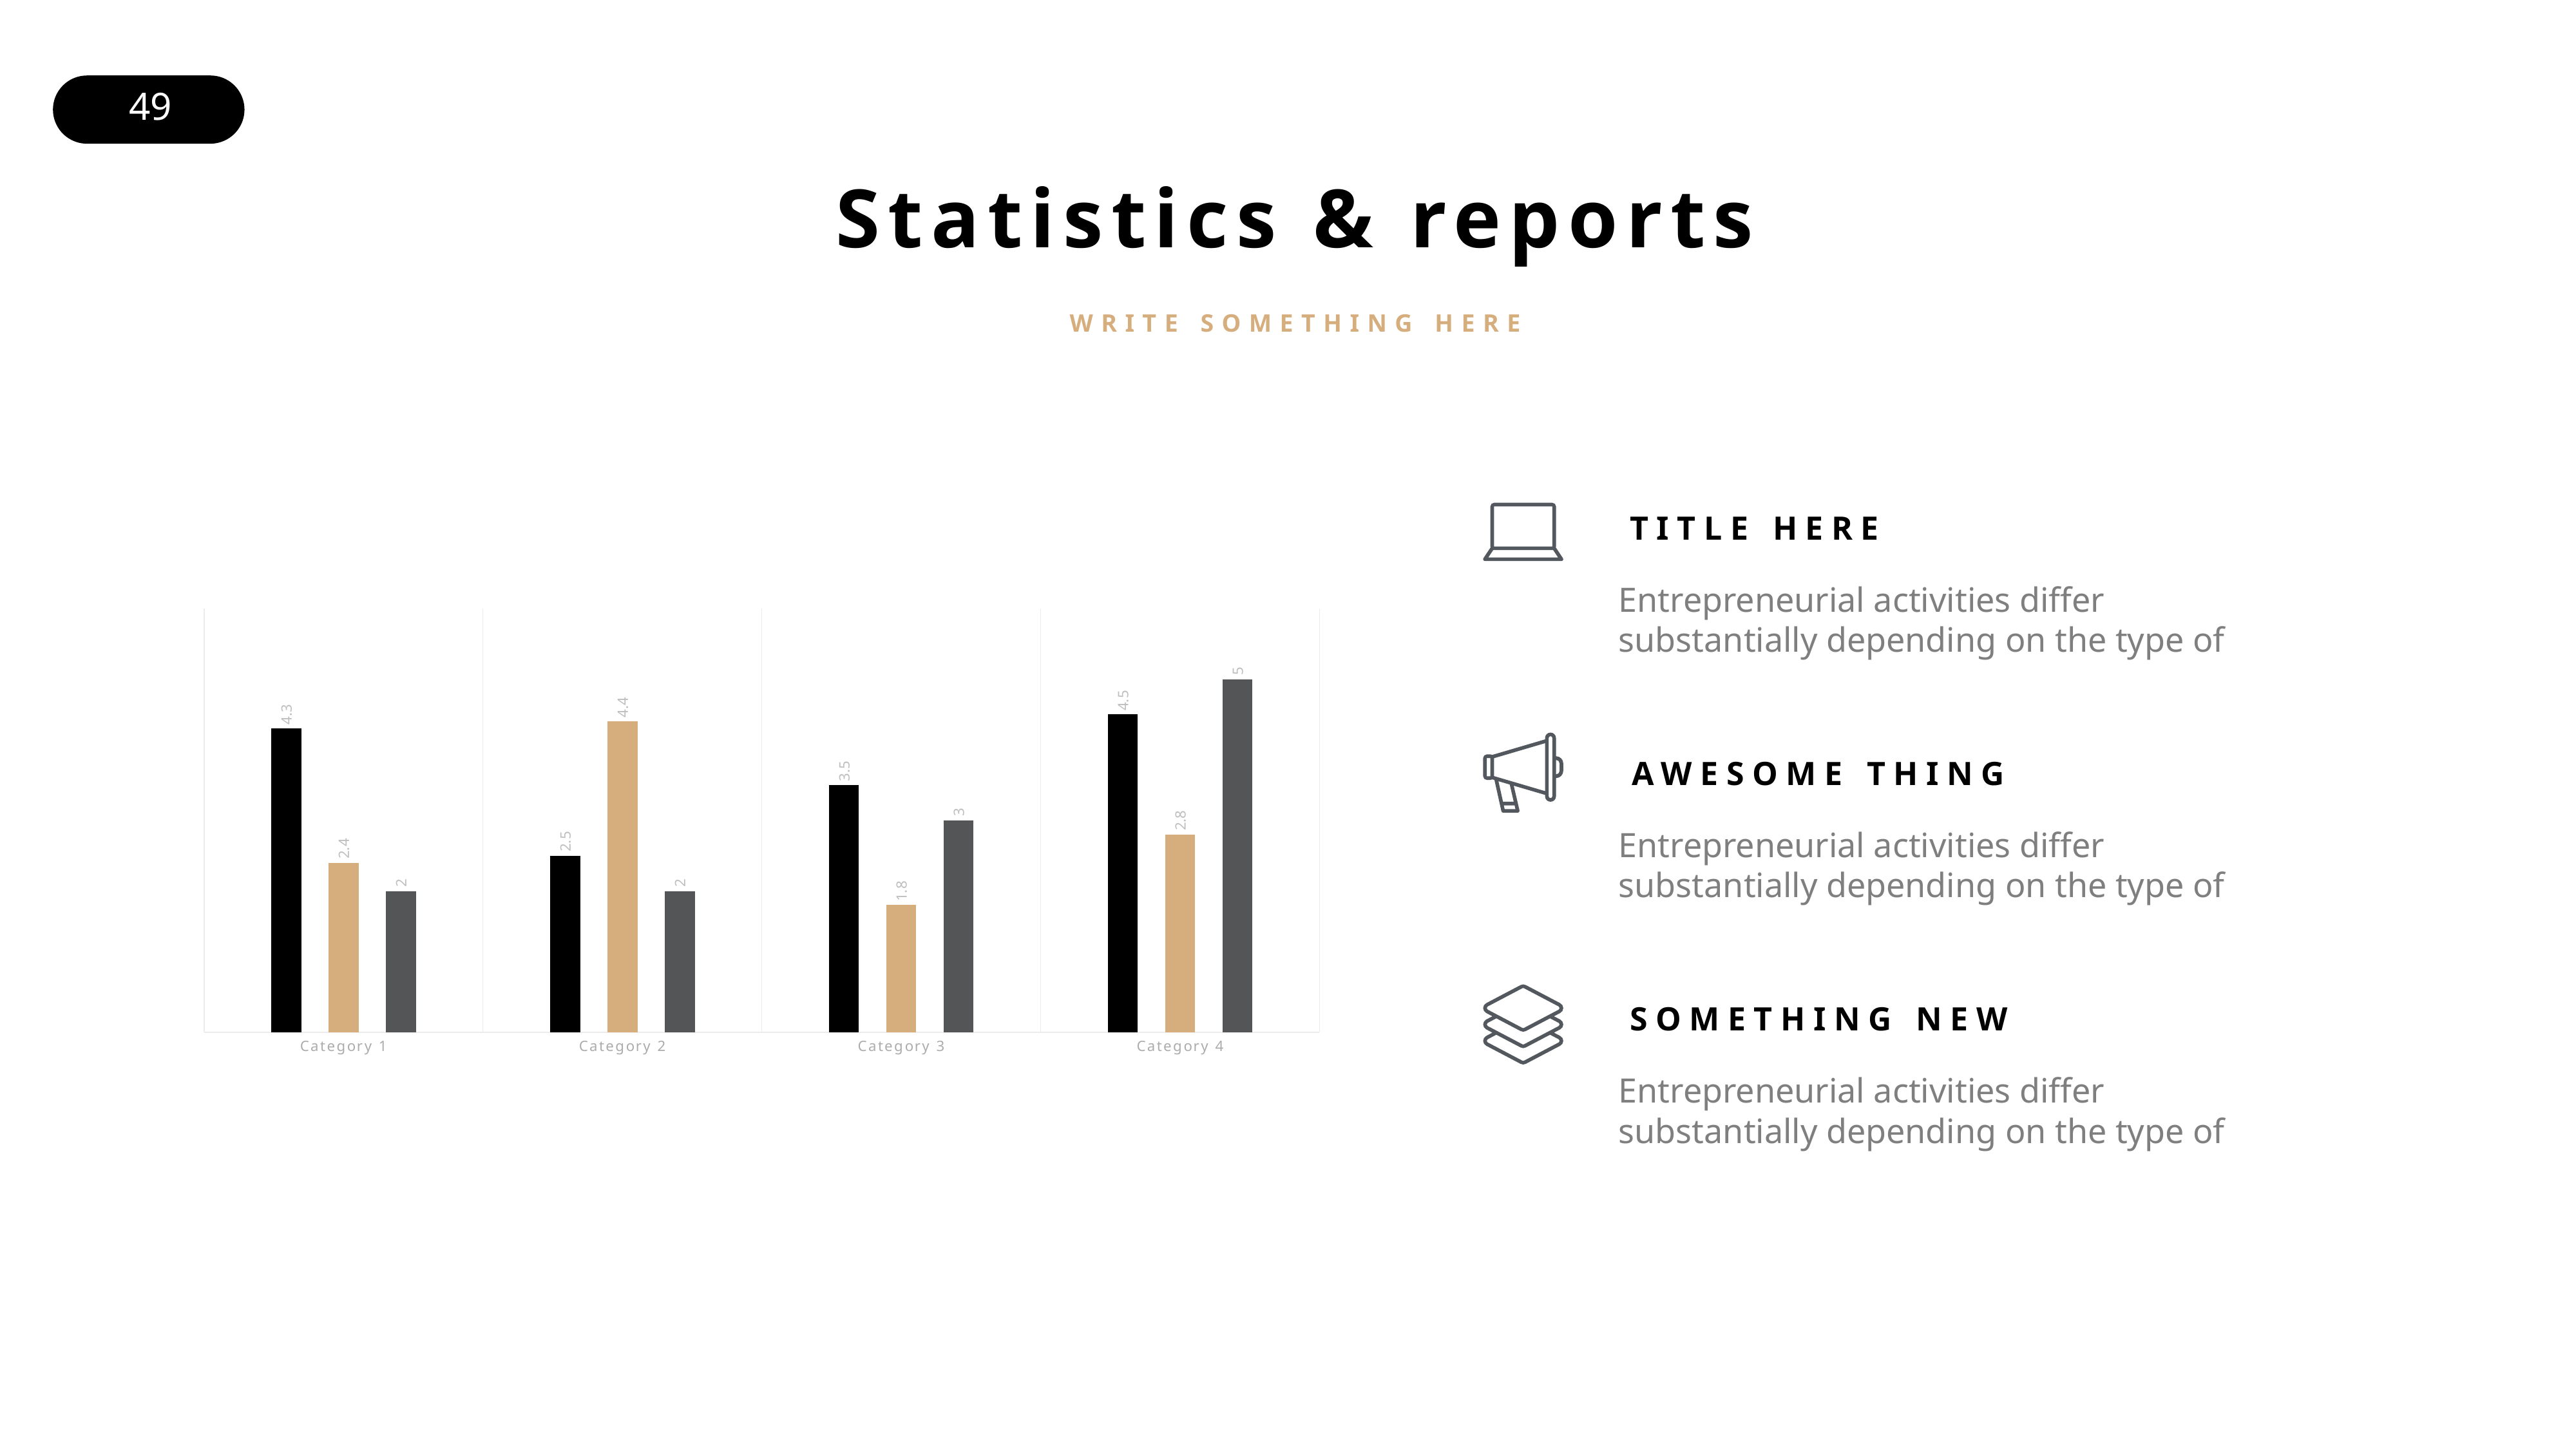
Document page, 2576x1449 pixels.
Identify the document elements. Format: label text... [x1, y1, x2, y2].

text_box SOMETHING NEW [1620, 993, 2018, 1042]
text_box TITLE HERE [1620, 502, 1889, 551]
text_box AWESOME THING [1623, 748, 2015, 797]
text_box Entrepreneurial activities differ substantially depending on the type of [1608, 819, 2255, 909]
text_box Entrepreneurial activities differ substantially depending on the type of [1608, 573, 2255, 664]
text_box Statistics & reports [736, 162, 1855, 269]
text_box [1483, 502, 1563, 1065]
text_box WRITE SOMETHING HERE [998, 288, 1593, 341]
chart [180, 599, 1343, 1065]
text_box Entrepreneurial activities differ substantially depending on the type of [1608, 1064, 2255, 1155]
